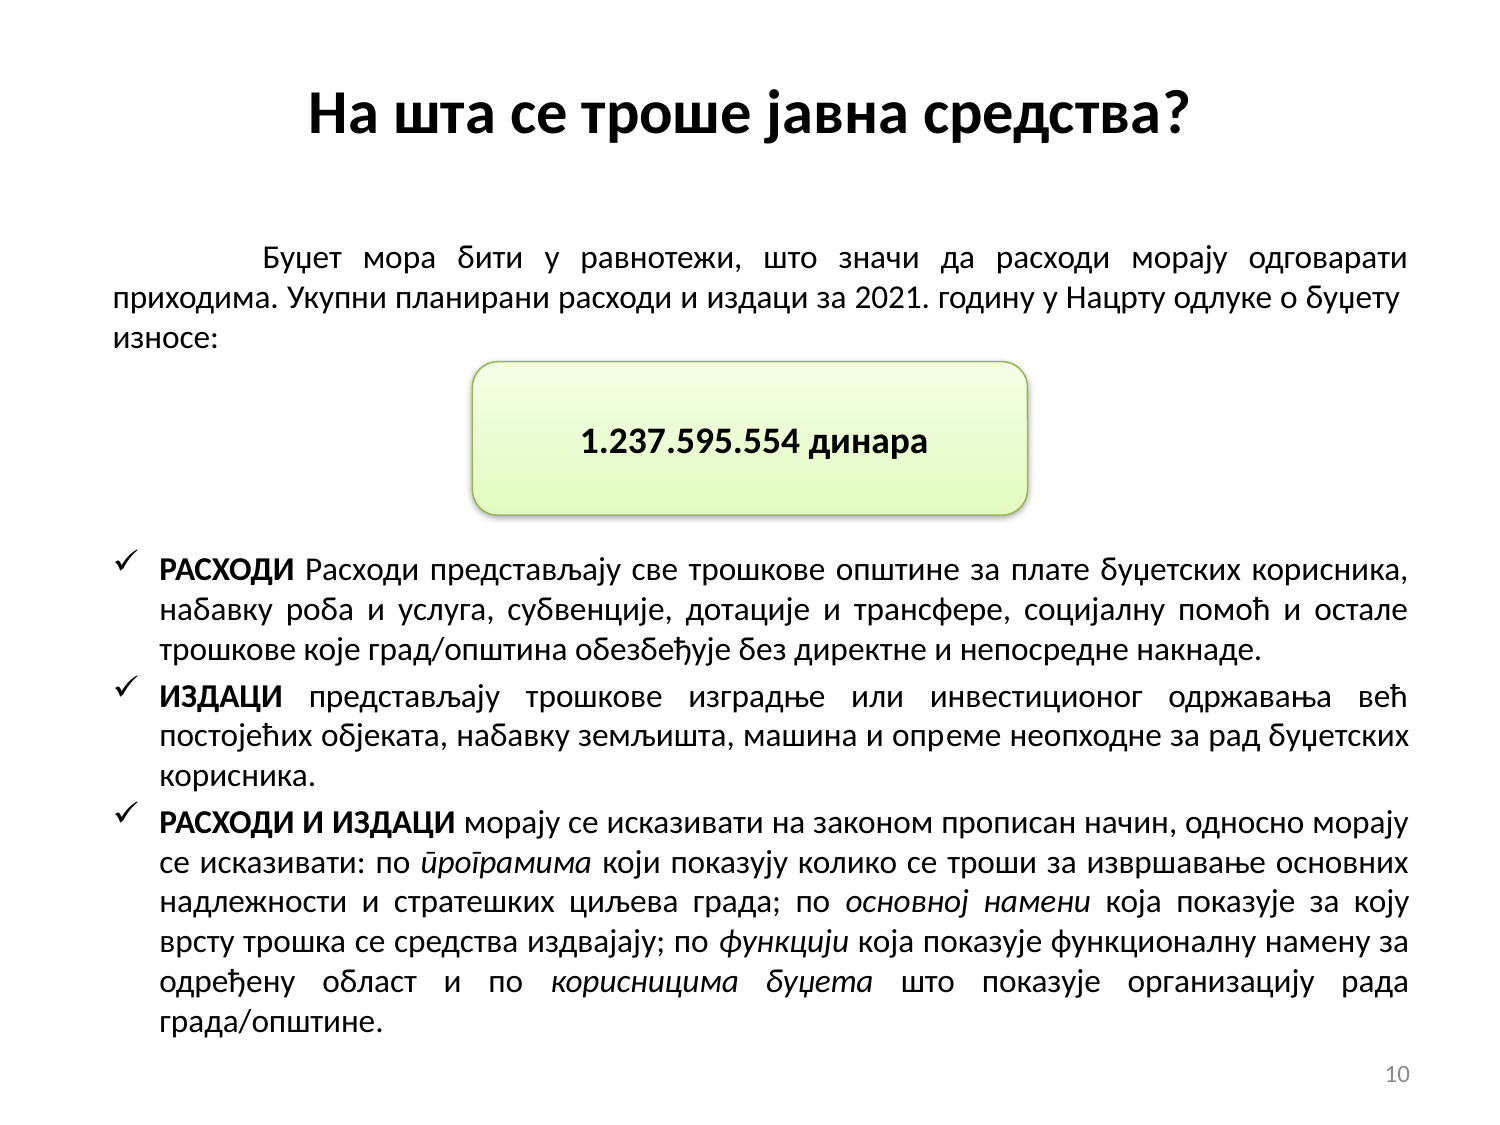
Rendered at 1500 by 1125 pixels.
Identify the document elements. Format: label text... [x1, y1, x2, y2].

text_box 1.237.595.554 динара [471, 360, 1029, 516]
title На шта се троше јавна средства? [75, 45, 1425, 173]
list Буџет мора бити у равнотежи, што значи да расходи морају одговарати приходима. Укупни планирани расходи и издаци за 2021. годину у Нацрту одлуке о буџету износе: РАСХОДИ Расходи представљају све трошкове општине за плате буџетских корисника, набавку роба и услуга, субвенције, дотације и трансфере, социјалну помоћ и остале трошкове које град/општина обезбеђује без директне и непосредне накнаде. ИЗДАЦИ представљају трошкове изградње или инвестиционог одржавања већ постојећих објеката, набавку земљишта, машина и опрeме неопходне за рад буџетских корисника. РАСХОДИ И ИЗДАЦИ морају се исказивати на законом прописан начин, односно морају се исказивати: по програмима који показују колико се троши за извршавање основних надлежности и стратешких циљева града; по основној намени која показује за коју врсту трошка се средства издвајају; по функцији која показује функционалну намену за одређену област и по корисницима буџета што показује организацију рада града/општине. [75, 227, 1425, 1059]
slide_number 10 [1074, 1042, 1425, 1103]
